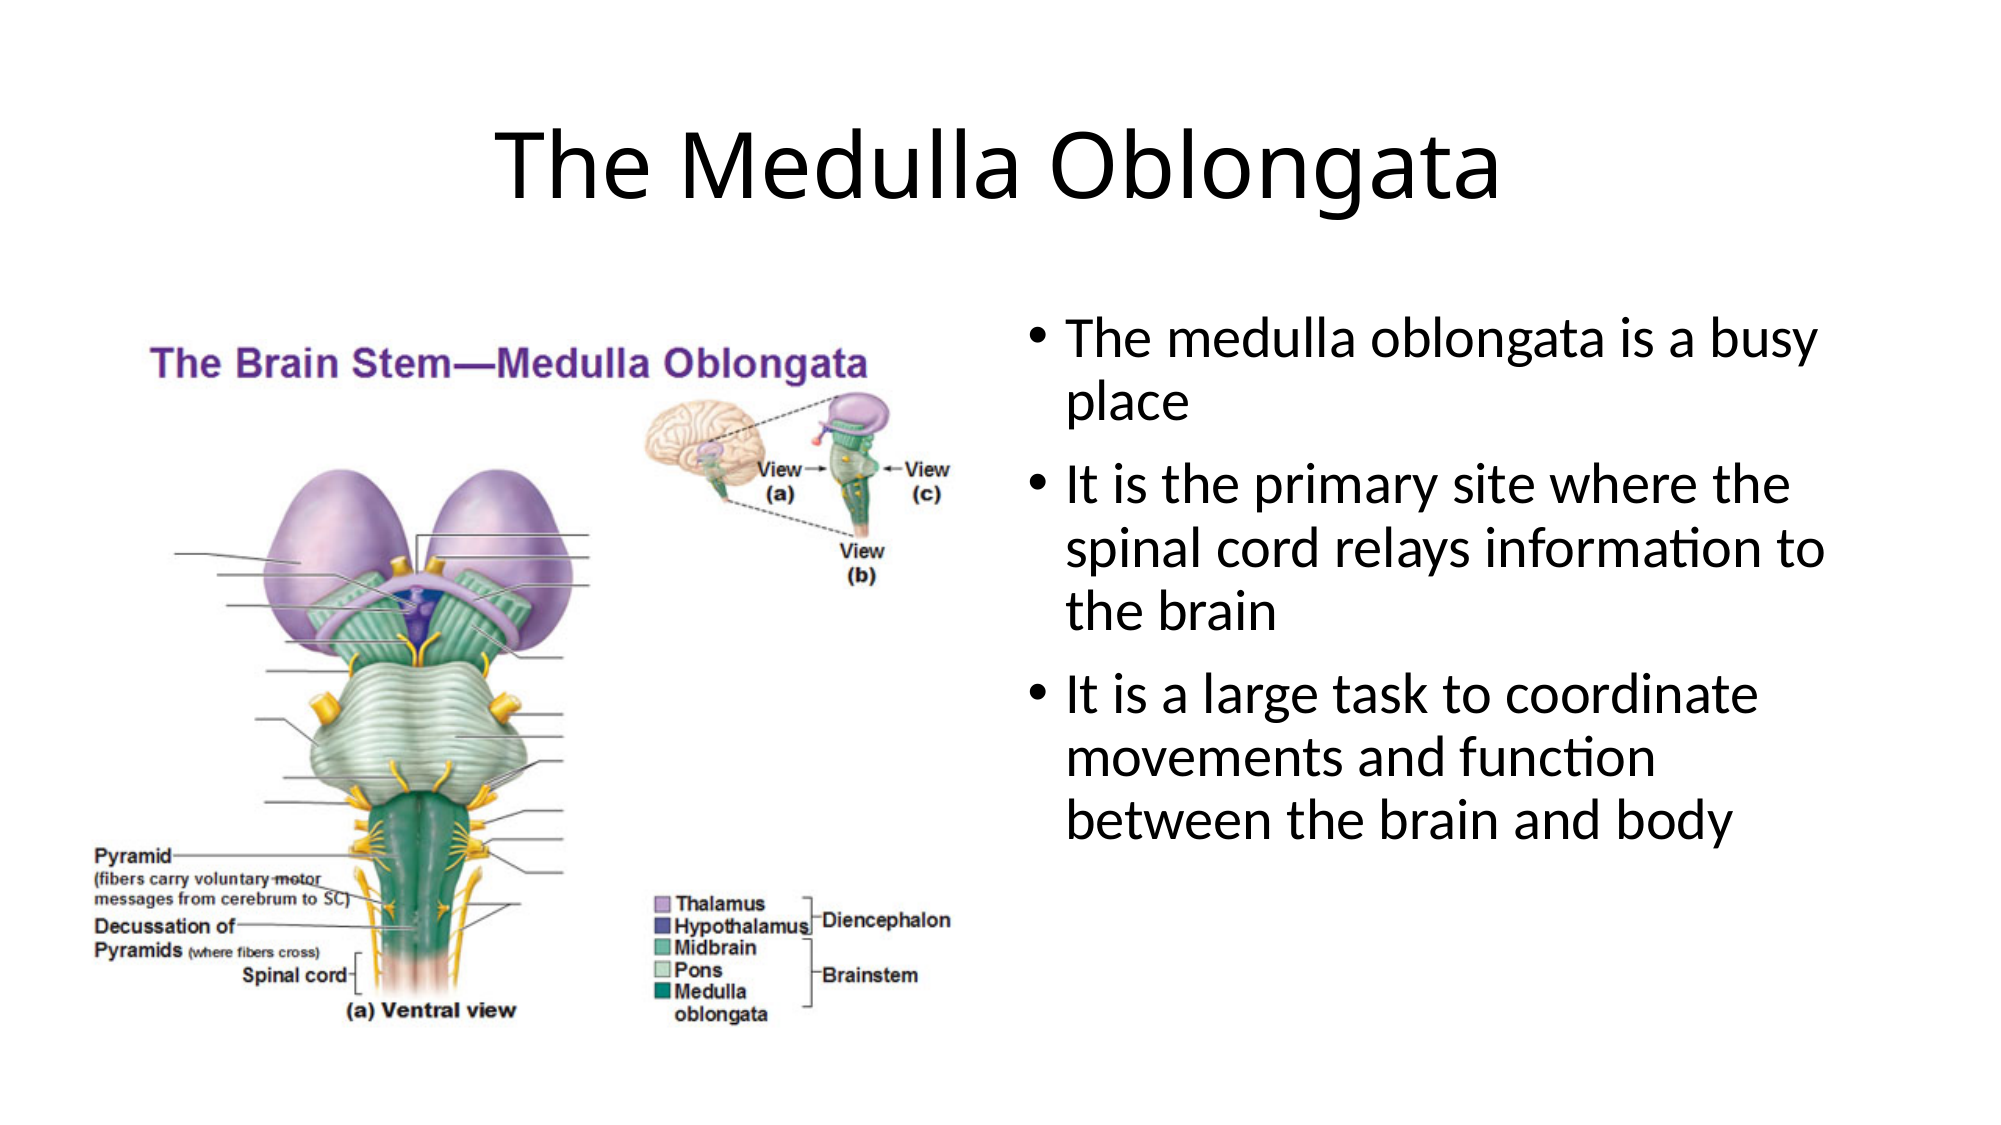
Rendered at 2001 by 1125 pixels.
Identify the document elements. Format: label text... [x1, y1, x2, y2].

title The Medulla Oblongata [137, 59, 1863, 278]
picture [67, 339, 974, 1034]
list The medulla oblongata is a busy place It is the primary site where the spinal cord relays information to the brain It is a large task to coordinate movements and function between the brain and body [1012, 299, 1863, 1014]
